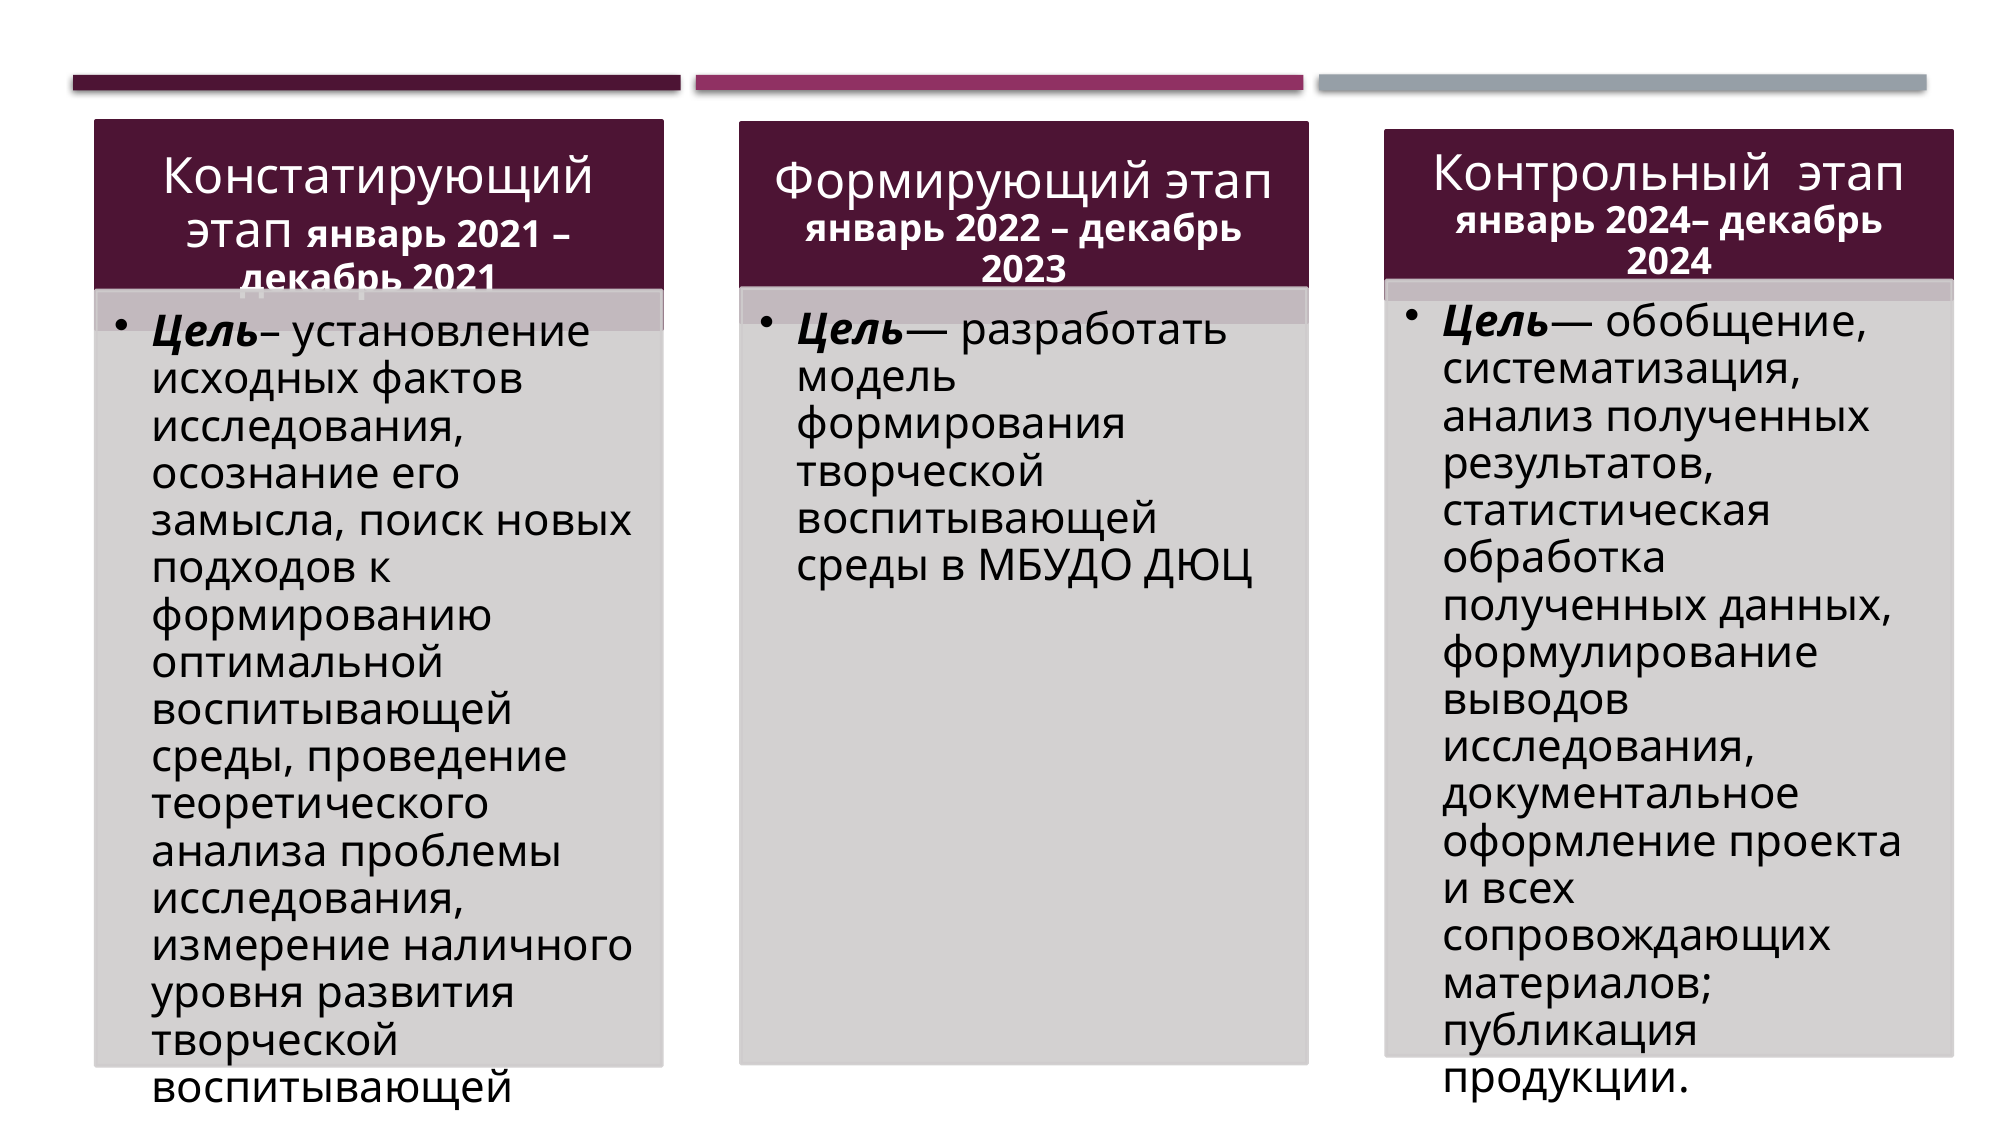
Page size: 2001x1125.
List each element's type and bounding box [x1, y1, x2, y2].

text_box [94, 117, 1954, 1070]
